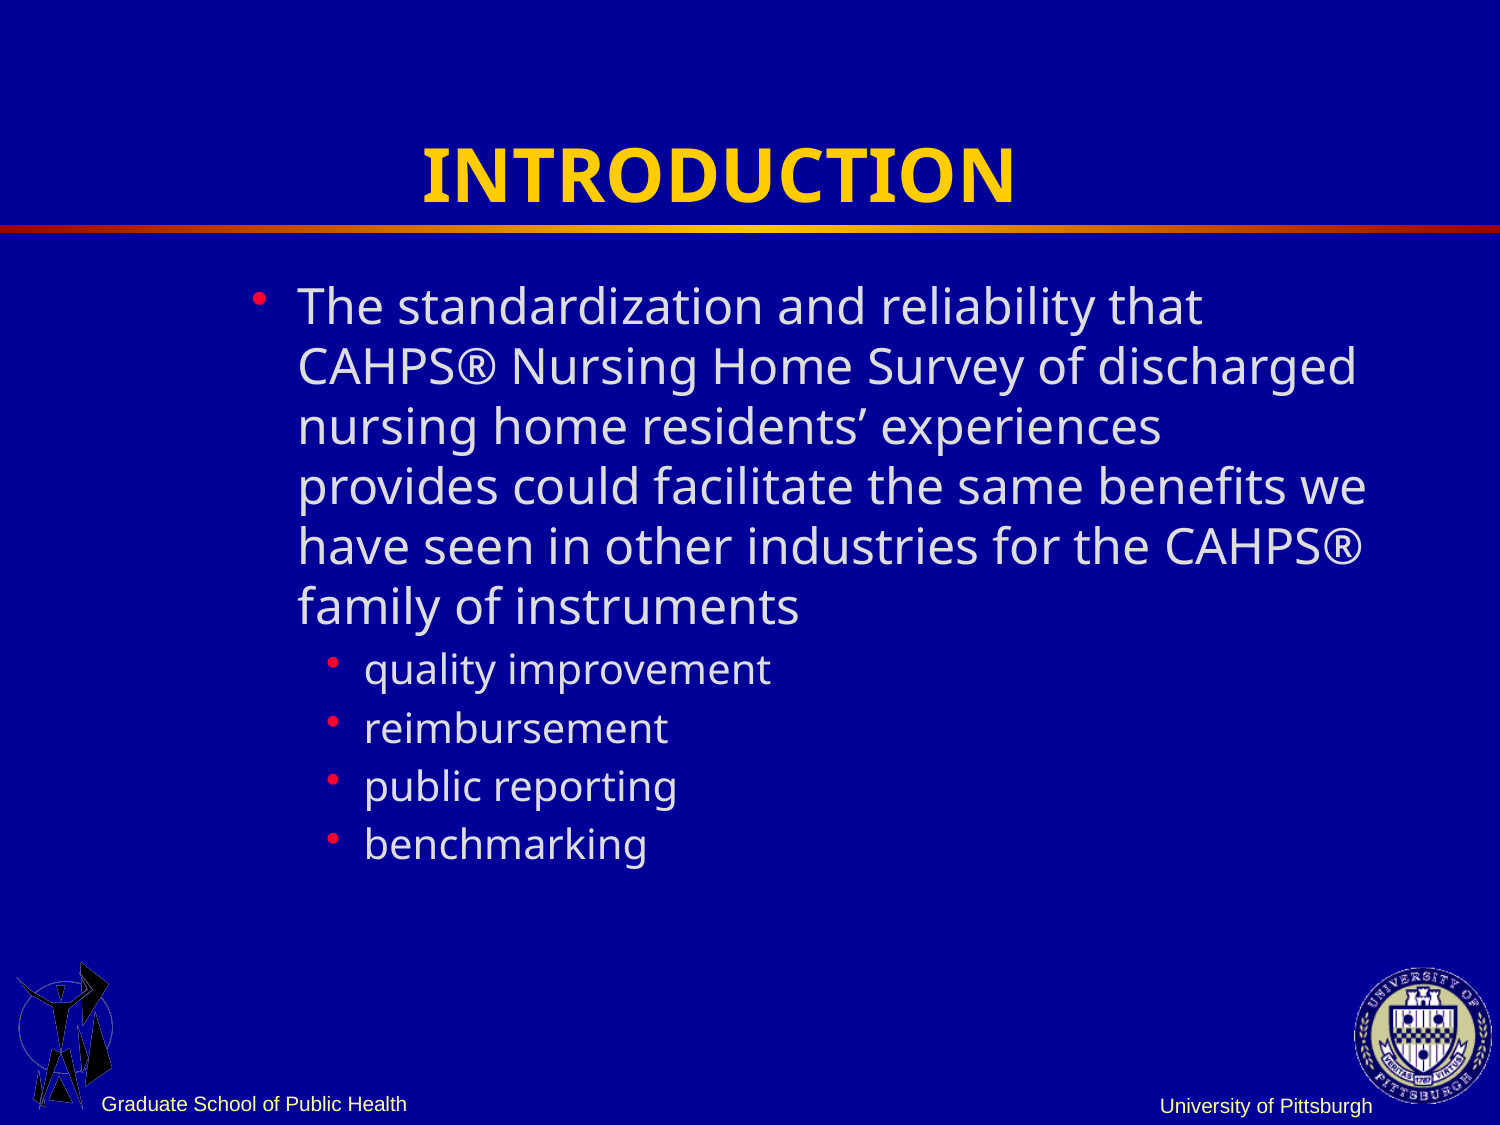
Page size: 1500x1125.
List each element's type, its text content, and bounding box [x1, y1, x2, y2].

picture [104, 1098, 113, 1110]
picture [1354, 962, 1492, 1104]
list The standardization and reliability that CAHPS® Nursing Home Survey of discharged nursing home residents’ experiences provides could facilitate the same benefits we have seen in other industries for the CAHPS® family of instruments quality improvement reimbursement public reporting benchmarking [160, 267, 1388, 942]
title INTRODUCTION [37, 37, 1463, 225]
picture [16, 962, 113, 1110]
